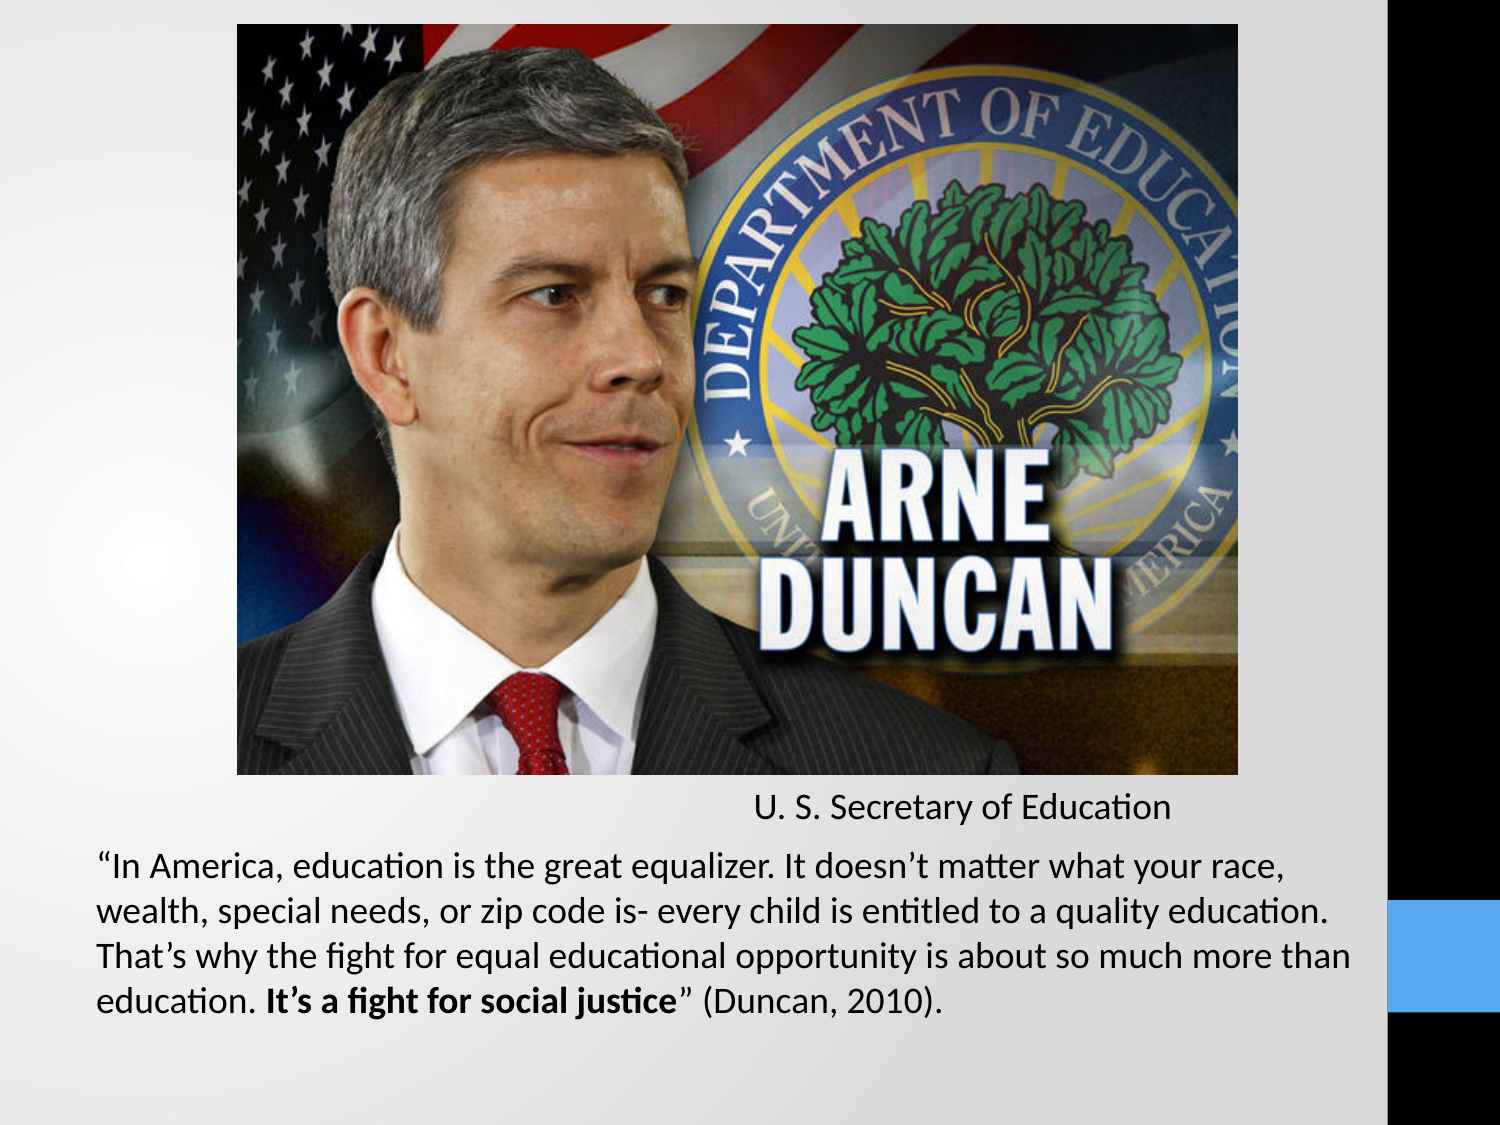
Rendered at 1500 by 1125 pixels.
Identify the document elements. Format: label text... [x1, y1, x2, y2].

text_box “In America, education is the great equalizer. It doesn’t matter what your race, wealth, special needs, or zip code is- every child is entitled to a quality education. That’s why the fight for equal educational opportunity is about so much more than education. It’s a fight for social justice” (Duncan, 2010). [81, 833, 1394, 1029]
picture [236, 24, 1238, 776]
text_box U. S. Secretary of Education [738, 782, 1188, 835]
